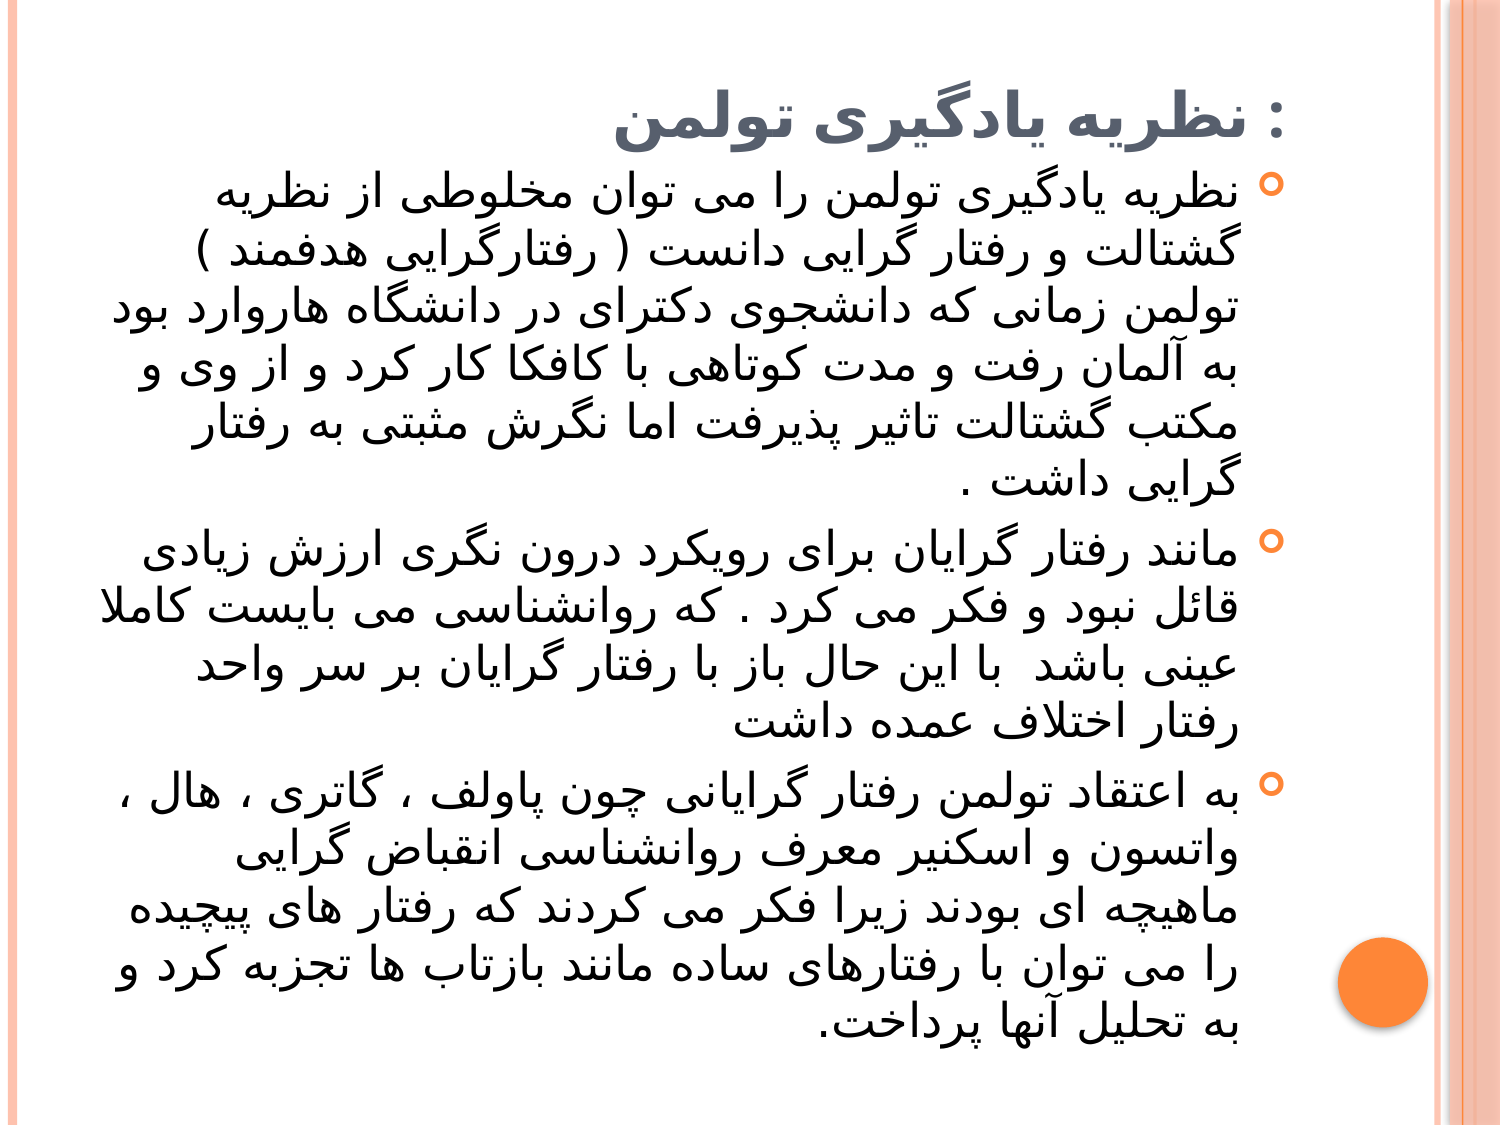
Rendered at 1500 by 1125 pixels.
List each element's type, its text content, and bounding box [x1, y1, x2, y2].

list نظریه یادگیری تولمن را می توان مخلوطی از نظریه گشتالت و رفتار گرایی دانست ( رفتارگرایی هدفمند ) تولمن زمانی که دانشجوی دکترای در دانشگاه هاروارد بود به آلمان رفت و مدت کوتاهی با کافکا کار کرد و از وی و مکتب گشتالت تاثیر پذیرفت اما نگرش مثبتی به رفتار گرایی داشت . مانند رفتار گرایان برای رویکرد درون نگری ارزش زیادی قائل نبود و فکر می کرد . که روانشناسی می بایست کاملا عینی باشد با این حال باز با رفتار گرایان بر سر واحد رفتار اختلاف عمده داشت به اعتقاد تولمن رفتار گرایانی چون پاولف ، گاتری ، هال ، واتسون و اسکنیر معرف روانشناسی انقباض گرایی ماهیچه ای بودند زیرا فکر می کردند که رفتار های پیچیده را می توان با رفتارهای ساده مانند بازتاب ها تجزبه کرد و به تحلیل آنها پرداخت. [75, 152, 1300, 1062]
title نظریه یادگیری تولمن : [75, 45, 1300, 152]
